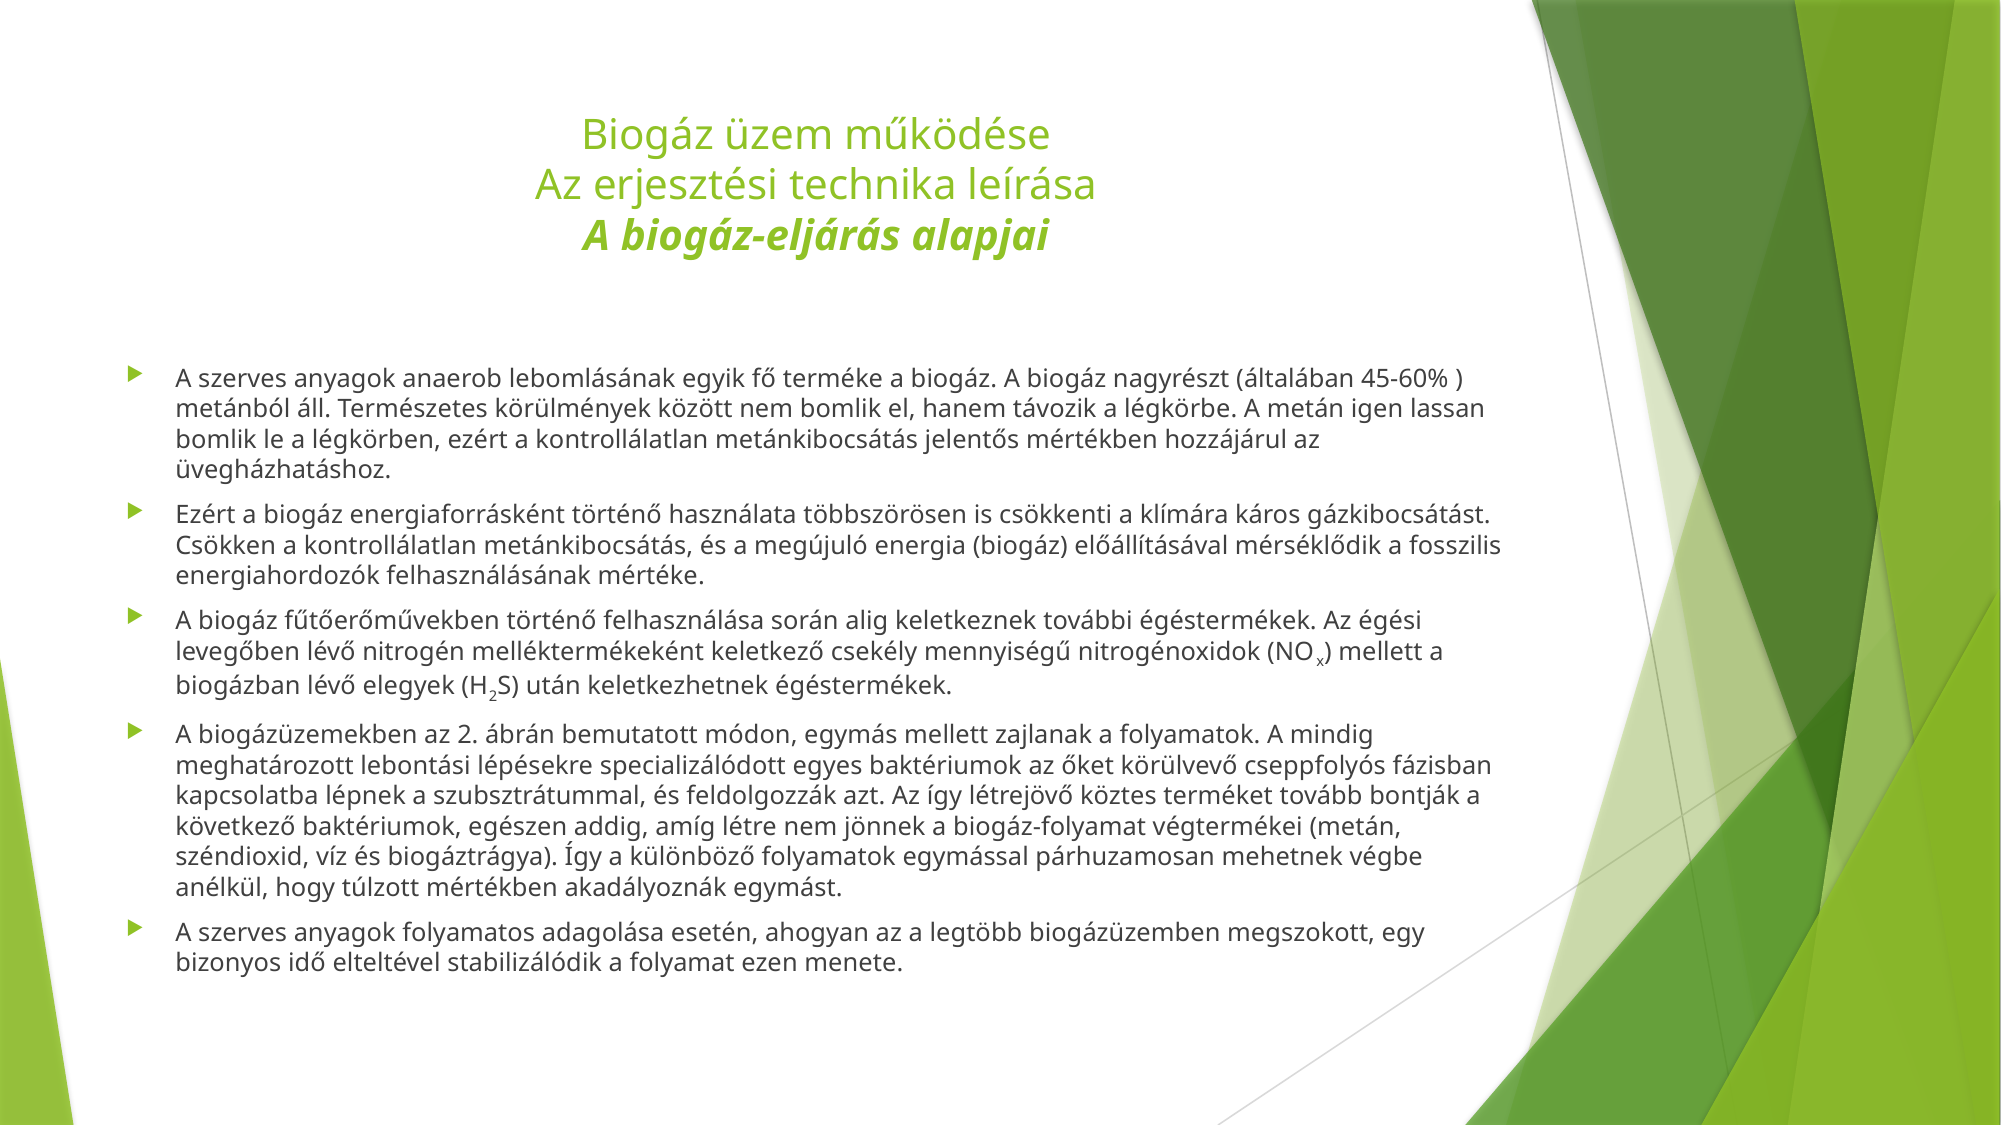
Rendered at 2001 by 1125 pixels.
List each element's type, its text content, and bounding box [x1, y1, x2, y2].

title Biogáz üzem működése Az erjesztési technika leírása A biogáz-eljárás alapjai [111, 99, 1522, 317]
list A szerves anyagok anaerob lebomlásának egyik fő terméke a biogáz. A biogáz nagyrészt (általában 45-60% ) metánból áll. Természetes körülmények között nem bomlik el, hanem távozik a légkörbe. A metán igen lassan bomlik le a légkörben, ezért a kontrollálatlan metánkibocsátás jelentős mértékben hozzájárul az üvegházhatáshoz. Ezért a biogáz energiaforrásként történő használata többszörösen is csökkenti a klímára káros gázkibocsátást. Csökken a kontrollálatlan metánkibocsátás, és a megújuló energia (biogáz) előállításával mérséklődik a fosszilis energiahordozók felhasználásának mértéke. A biogáz fűtőerőművekben történő felhasználása során alig keletkeznek további égéstermékek. Az égési levegőben lévő nitrogén melléktermékeként keletkező csekély mennyiségű nitrogénoxidok (NOx) mellett a biogázban lévő elegyek (H2S) után keletkezhetnek égéstermékek. A biogázüzemekben az 2. ábrán bemutatott módon, egymás mellett zajlanak a folyamatok. A mindig meghatározott lebontási lépésekre specializálódott egyes baktériumok az őket körülvevő cseppfolyós fázisban kapcsolatba lépnek a szubsztrátummal, és feldolgozzák azt. Az így létrejövő köztes terméket tovább bontják a következő baktériumok, egészen addig, amíg létre nem jönnek a biogáz-folyamat végtermékei (metán, széndioxid, víz és biogáztrágya). Így a különböző folyamatok egymással párhuzamosan mehetnek végbe anélkül, hogy túlzott mértékben akadályoznák egymást. A szerves anyagok folyamatos adagolása esetén, ahogyan az a legtöbb biogázüzemben megszokott, egy bizonyos idő elteltével stabilizálódik a folyamat ezen menete. [111, 354, 1522, 992]
